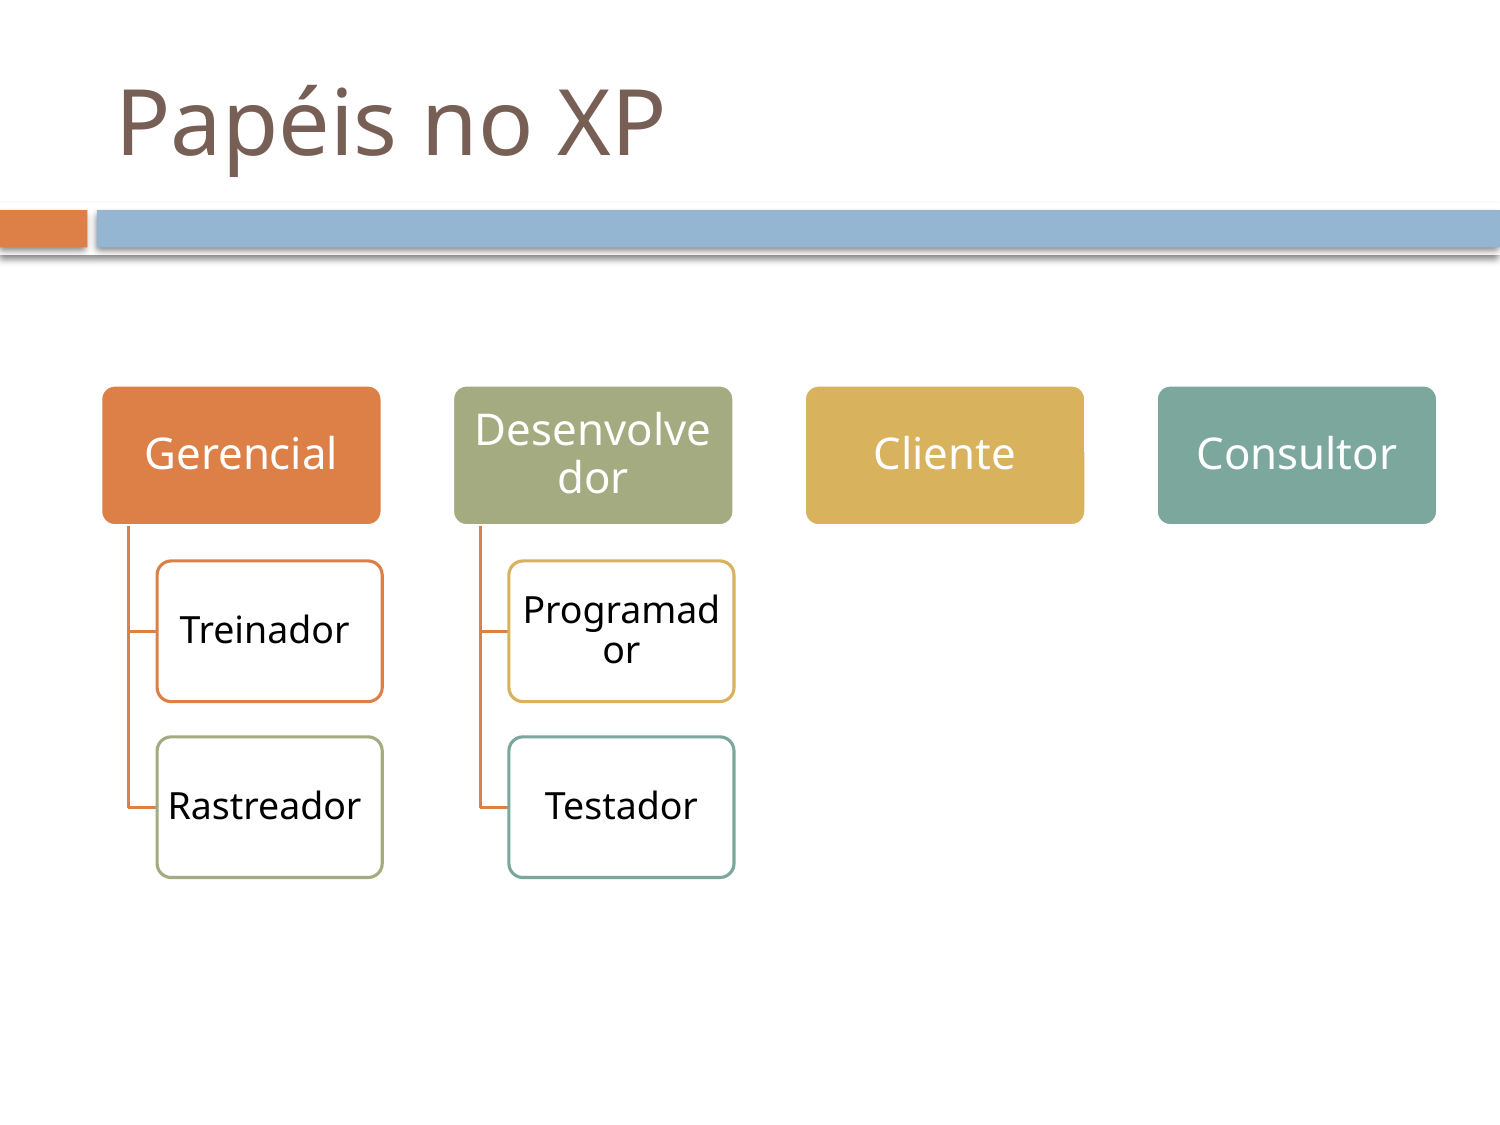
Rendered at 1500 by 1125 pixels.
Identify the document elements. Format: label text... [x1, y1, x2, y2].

title Papéis no XP [100, 37, 1438, 200]
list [100, 262, 1439, 1001]
